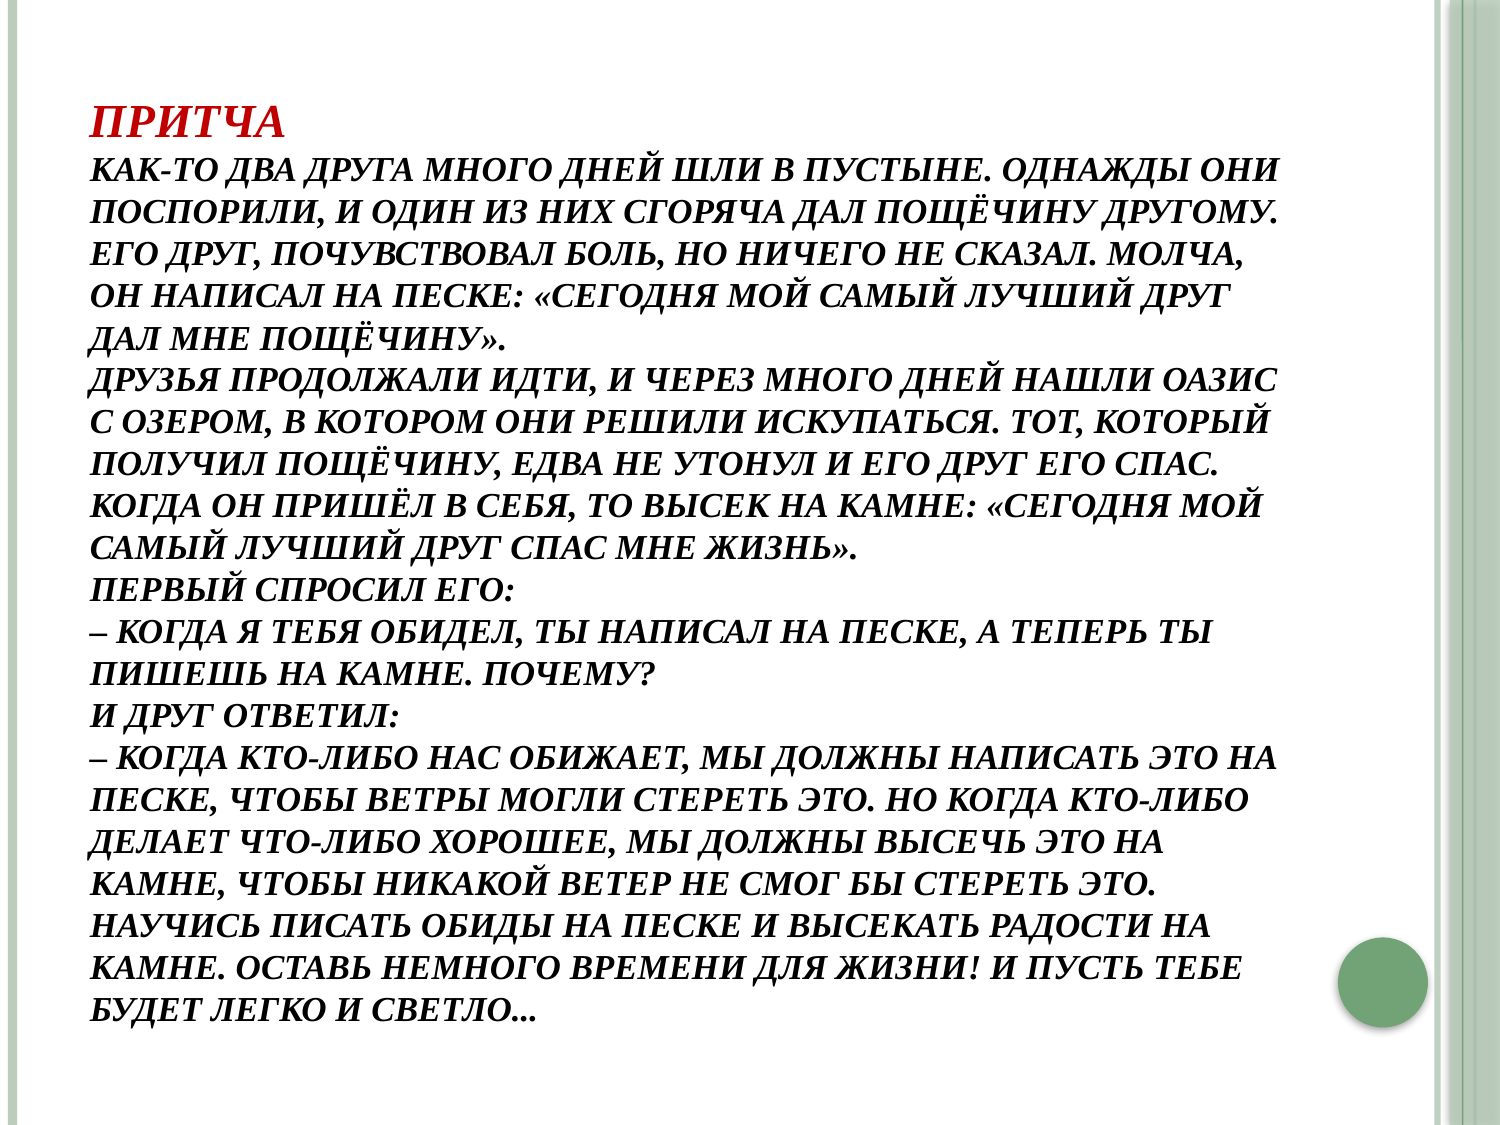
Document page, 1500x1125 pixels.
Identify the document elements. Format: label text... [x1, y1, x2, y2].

title Притча Как-то два друга много дней шли в пустыне. Однажды они поспорили, и один из них сгоряча дал пощёчину другому. Его друг, почувствовал боль, но ничего не сказал. Молча, он написал на песке: «Сегодня мой самый лучший друг дал мне пощёчину». Друзья продолжали идти, и через много дней нашли оазис с озером, в котором они решили искупаться. Тот, который получил пощёчину, едва не утонул и его друг его спас. Когда он пришёл в себя, то высек на камне: «Сегодня мой самый лучший друг спас мне жизнь». Первый спросил его: – Когда я тебя обидел, ты написал на песке, а теперь ты пишешь на камне. Почему? И друг ответил: – Когда кто-либо нас обижает, мы должны написать это на песке, чтобы ветры могли стереть это. Но когда кто-либо делает что-либо хорошее, мы должны высечь это на камне, чтобы никакой ветер не смог бы стереть это. Научись писать обиды на песке и высекать радости на камне. Оставь немного времени для жизни! И пусть тебе будет легко и светло... [75, 45, 1300, 1079]
